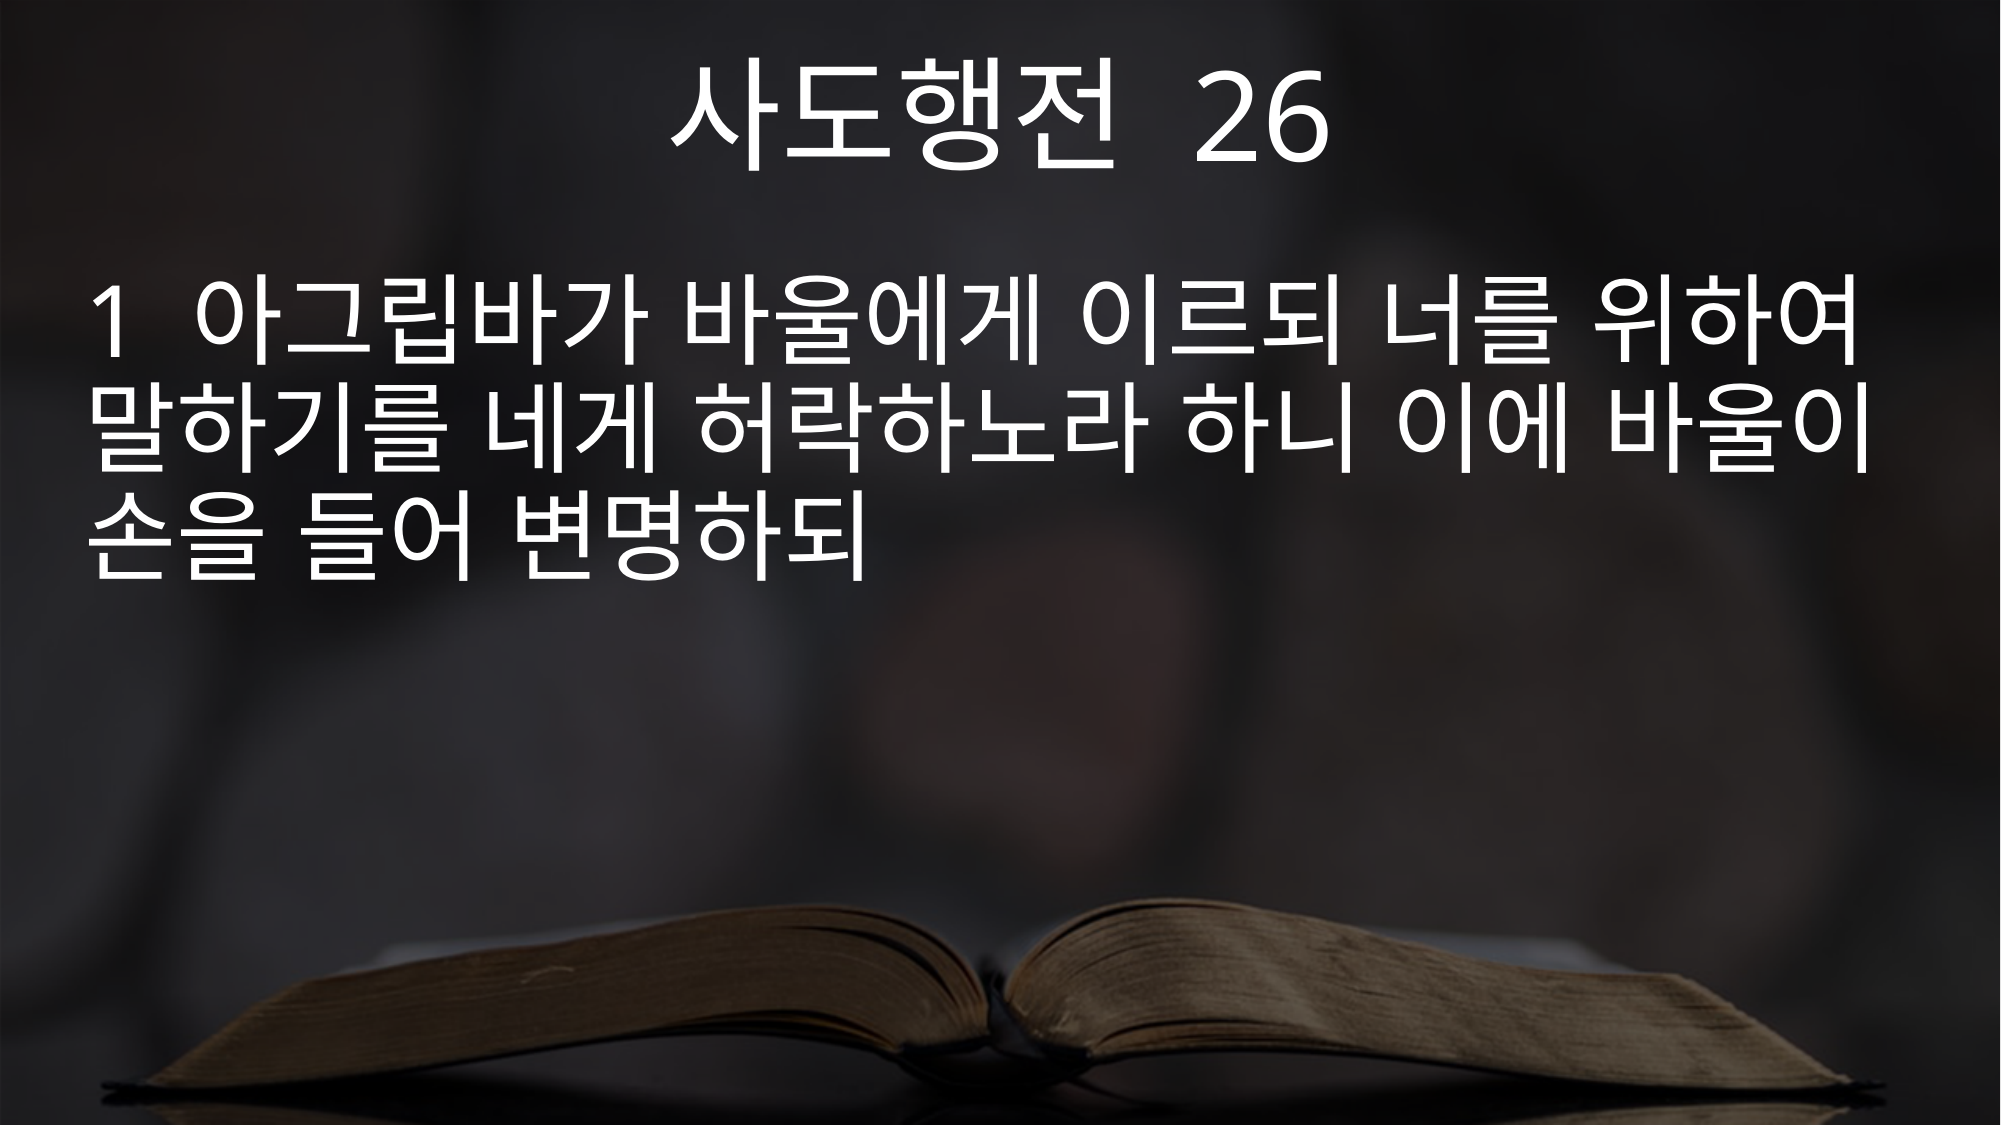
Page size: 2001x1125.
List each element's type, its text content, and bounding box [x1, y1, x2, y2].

footer 사도행전 26 [0, 32, 2000, 192]
picture [0, 0, 2001, 1125]
list 1 아그립바가 바울에게 이르되 너를 위하여 말하기를 네게 허락하노라 하니 이에 바울이 손을 들어 변명하되 [69, 263, 1953, 423]
